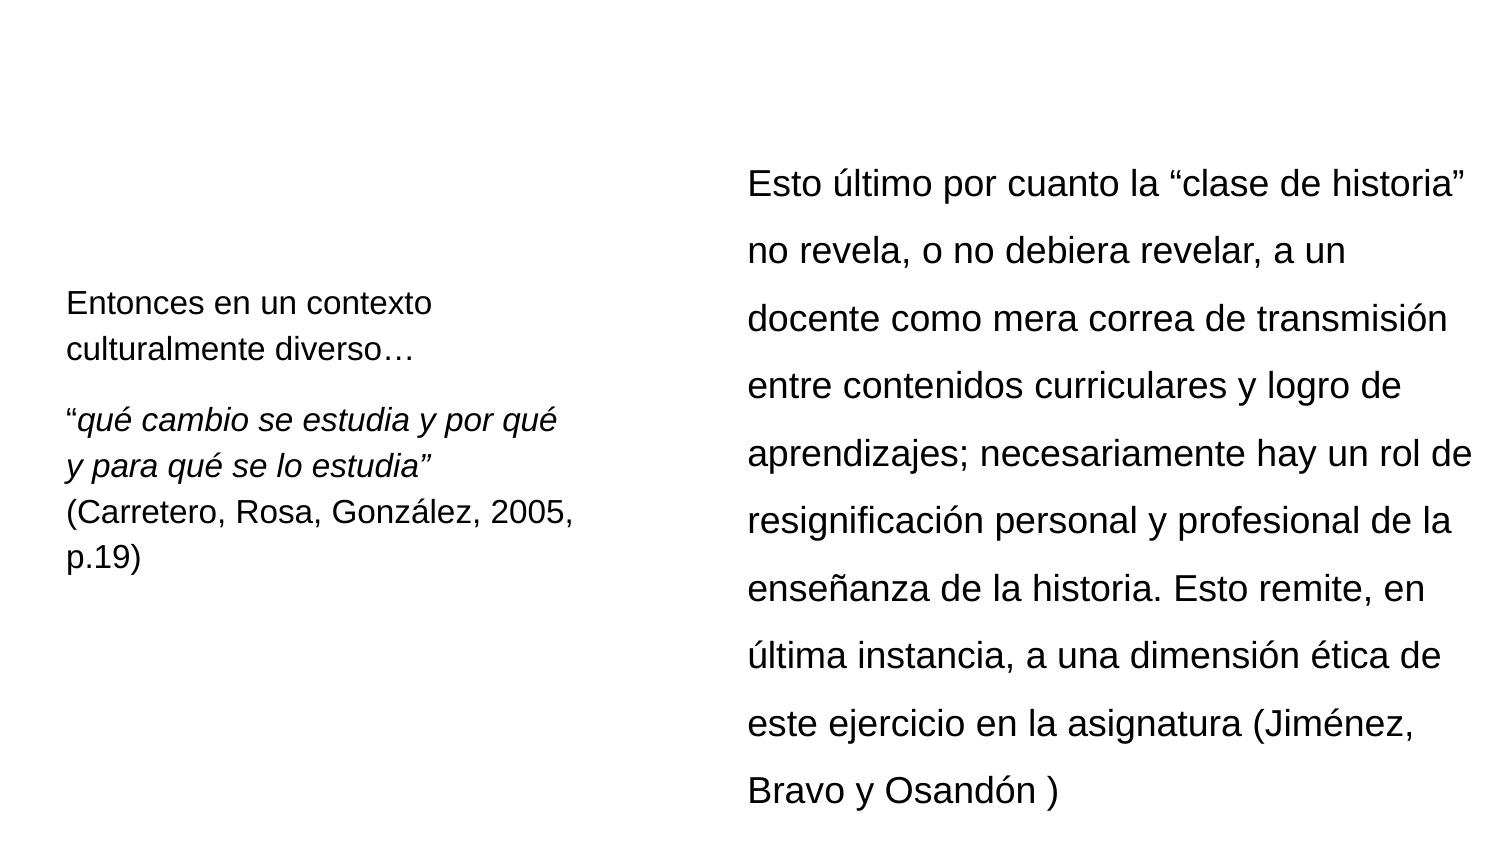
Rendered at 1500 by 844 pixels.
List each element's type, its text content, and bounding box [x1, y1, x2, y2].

text_box Entonces en un contexto culturalmente diverso… “qué cambio se estudia y por qué y para qué se lo estudia” (Carretero, Rosa, González, 2005, p.19) [51, 260, 596, 591]
list Esto último por cuanto la “clase de historia” no revela, o no debiera revelar, a un docente como mera correa de transmisión entre contenidos curriculares y logro de aprendizajes; necesariamente hay un rol de resignificación personal y profesional de la enseñanza de la historia. Esto remite, en última instancia, a una dimensión ética de este ejercicio en la asignatura (Jiménez, Bravo y Osandón ) [732, 120, 1500, 844]
